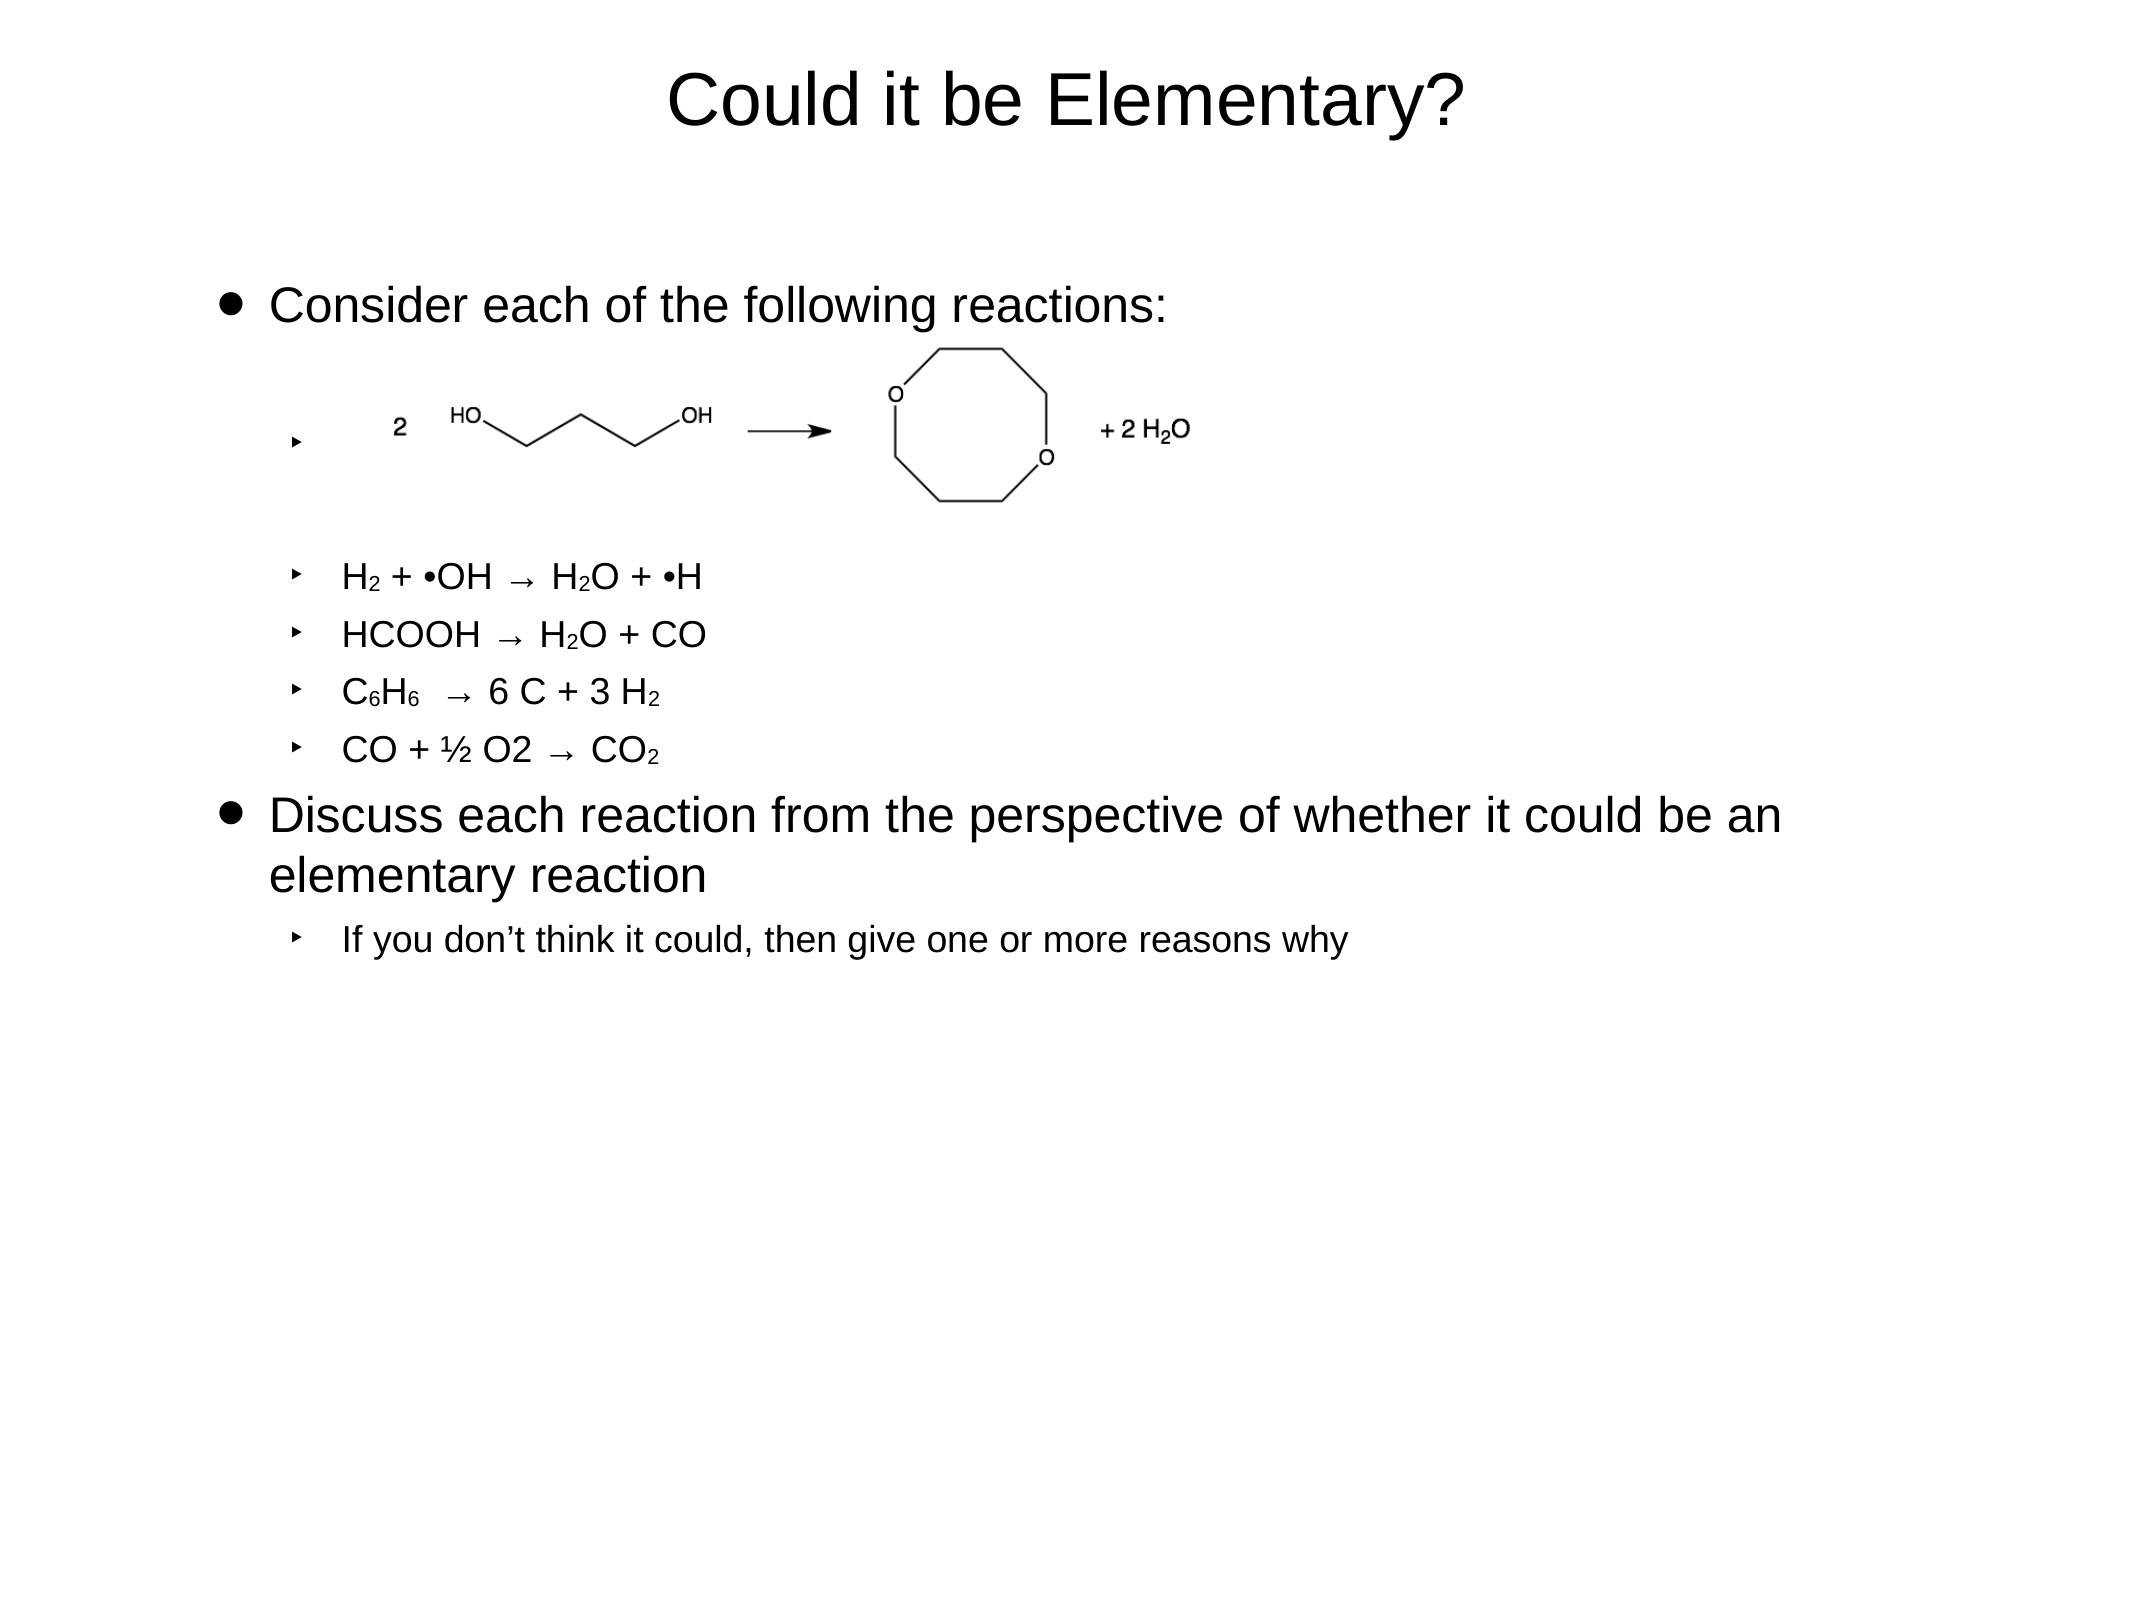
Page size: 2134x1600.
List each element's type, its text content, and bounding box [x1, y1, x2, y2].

title Could it be Elementary? [208, 41, 1925, 250]
list Consider each of the following reactions: H2 + •OH → H2O + •H HCOOH → H2O + CO C6H6 → 6 C + 3 H2 CO + ½ O2 → CO2 Discuss each reaction from the perspective of whether it could be an elementary reaction If you don’t think it could, then give one or more reasons why [208, 264, 1925, 1463]
picture [389, 343, 1197, 507]
